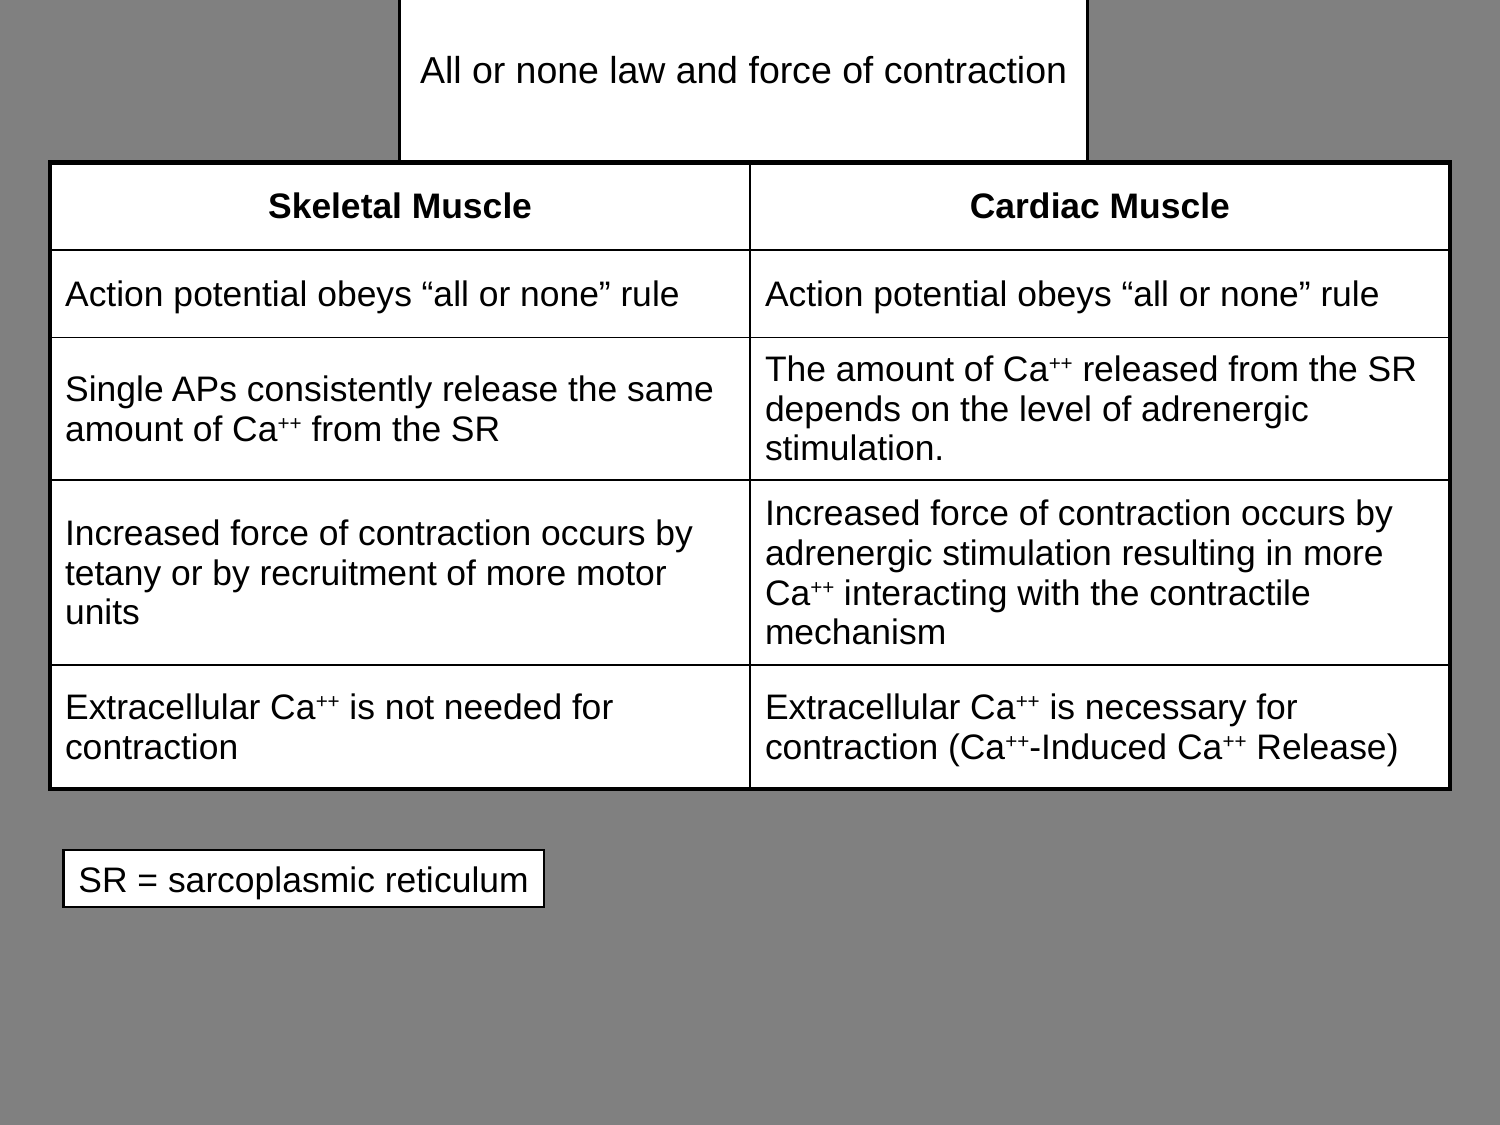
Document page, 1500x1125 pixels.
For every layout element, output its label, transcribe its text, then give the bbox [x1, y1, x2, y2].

table_cell Increased force of contraction occurs by adrenergic stimulation resulting in more Ca++ interacting with the contractile mechanism [751, 481, 1448, 664]
table_cell Extracellular Ca++ is not needed for contraction [52, 666, 749, 787]
table_cell Action potential obeys “all or none” rule [751, 251, 1448, 337]
table_cell Increased force of contraction occurs by tetany or by recruitment of more motor units [52, 481, 749, 664]
table_cell The amount of Ca++ released from the SR depends on the level of adrenergic stimulation. [751, 338, 1448, 479]
table_header Skeletal Muscle [52, 165, 749, 249]
text_box SR = sarcoplasmic reticulum [63, 849, 545, 908]
table_cell Single APs consistently release the same amount of Ca++ from the SR [52, 338, 749, 479]
table_cell Extracellular Ca++ is necessary for contraction (Ca++-Induced Ca++ Release) [751, 666, 1448, 787]
table_cell Action potential obeys “all or none” rule [52, 251, 749, 337]
title All or none law and force of contraction [398, 0, 1089, 160]
table_header Cardiac Muscle [751, 165, 1448, 249]
